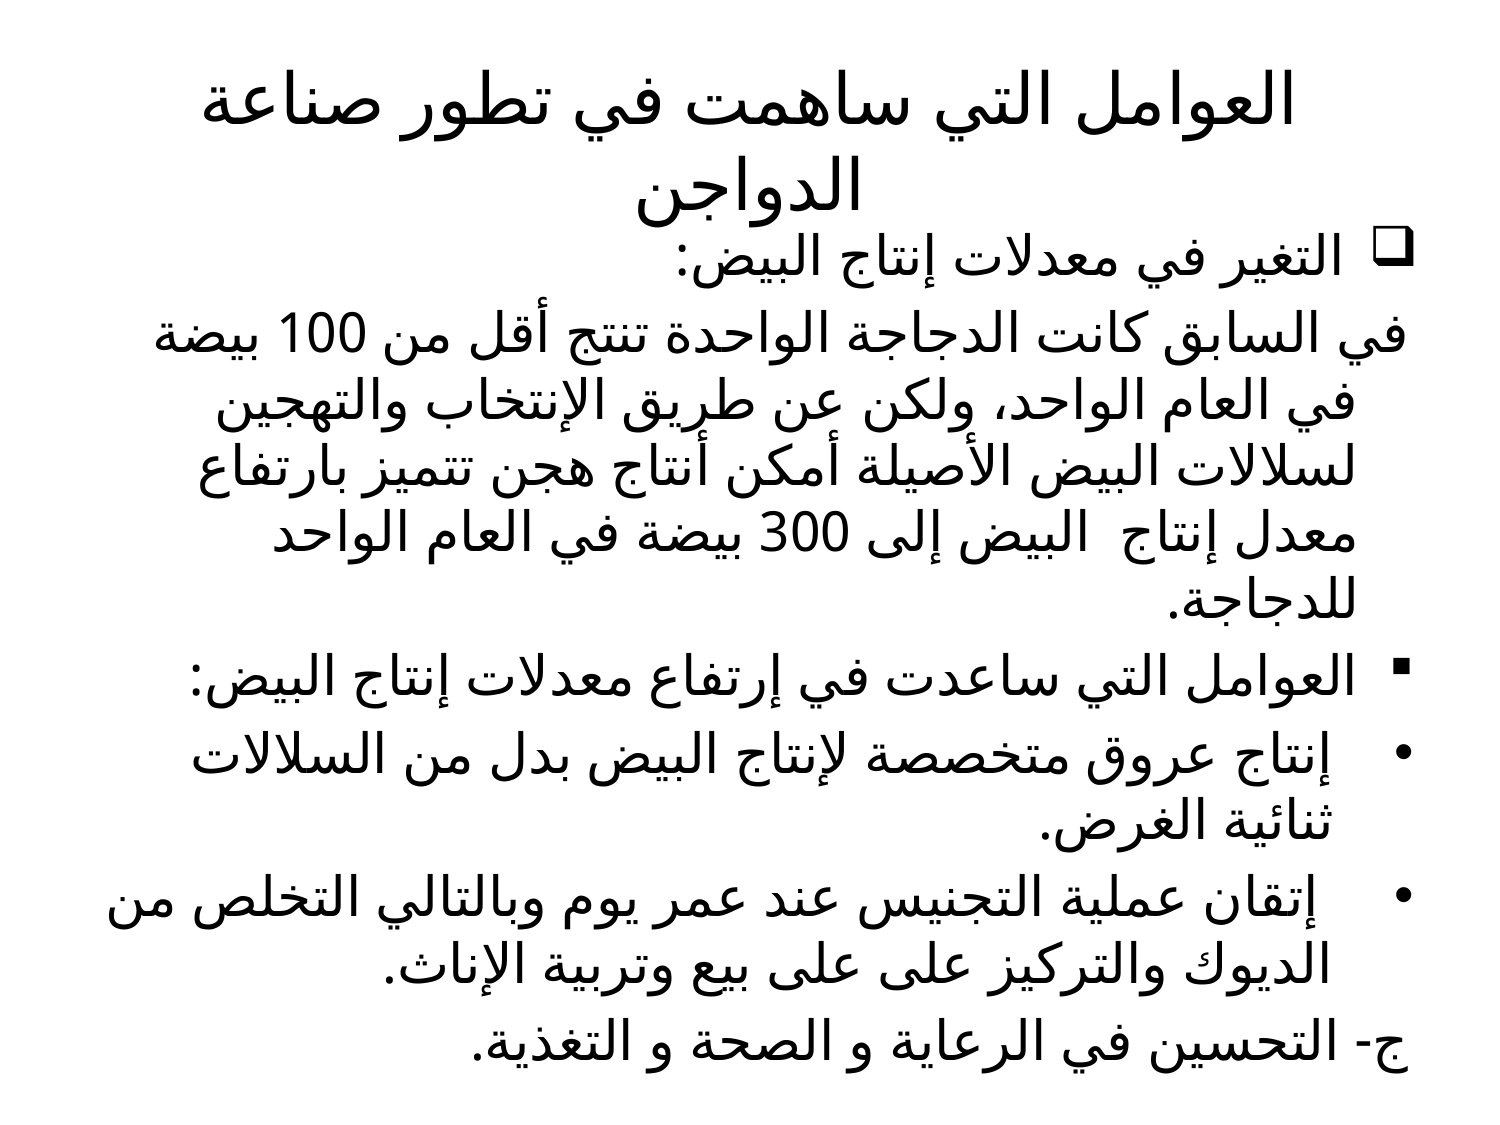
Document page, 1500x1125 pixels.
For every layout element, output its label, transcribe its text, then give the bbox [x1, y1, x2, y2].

title العوامل التي ساهمت في تطور صناعة الدواجن [75, 45, 1425, 212]
list التغير في معدلات إنتاج البيض: في السابق كانت الدجاجة الواحدة تنتج أقل من 100 بيضة في العام الواحد، ولكن عن طريق الإنتخاب والتهجين لسلالات البيض الأصيلة أمكن أنتاج هجن تتميز بارتفاع معدل إنتاج البيض إلى 300 بيضة في العام الواحد للدجاجة. العوامل التي ساعدت في إرتفاع معدلات إنتاج البيض: إنتاج عروق متخصصة لإنتاج البيض بدل من السلالات ثنائية الغرض. إتقان عملية التجنيس عند عمر يوم وبالتالي التخلص من الديوك والتركيز على على بيع وتربية الإناث. ج- التحسين في الرعاية و الصحة و التغذية. [75, 212, 1425, 1088]
